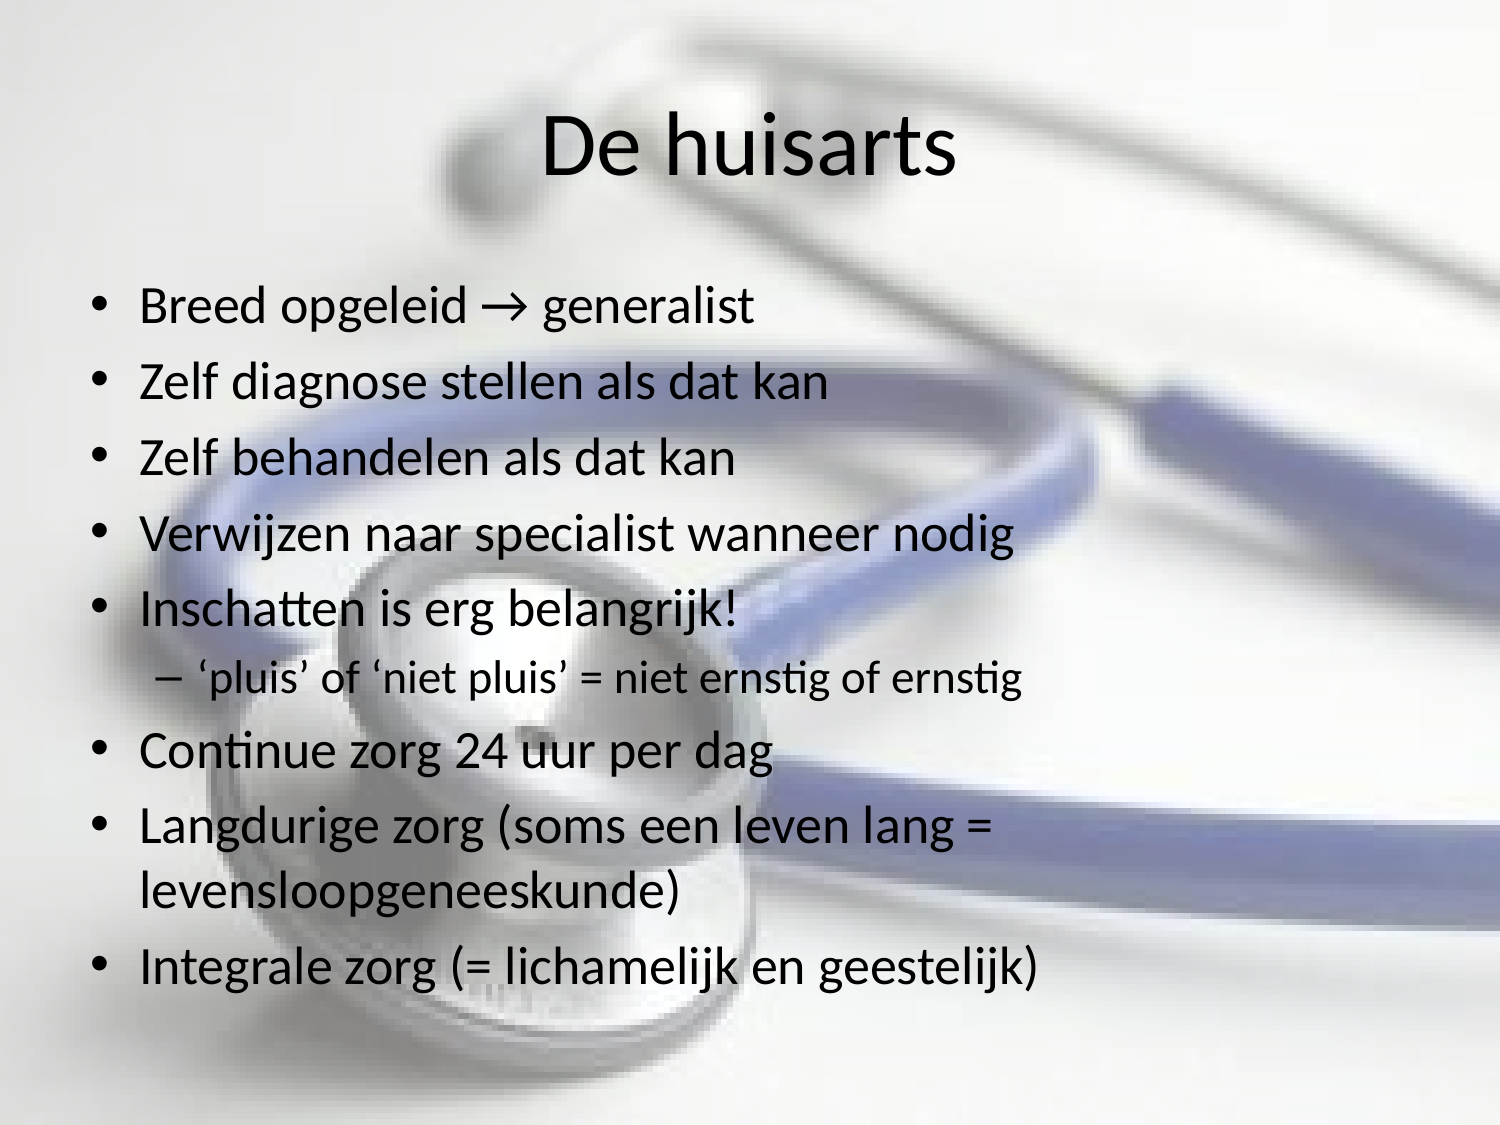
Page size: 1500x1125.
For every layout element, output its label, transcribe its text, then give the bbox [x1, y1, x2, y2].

title De huisarts [75, 45, 1425, 233]
list Breed opgeleid → generalist Zelf diagnose stellen als dat kan Zelf behandelen als dat kan Verwijzen naar specialist wanneer nodig Inschatten is erg belangrijk! ‘pluis’ of ‘niet pluis’ = niet ernstig of ernstig Continue zorg 24 uur per dag Langdurige zorg (soms een leven lang = levensloopgeneeskunde) Integrale zorg (= lichamelijk en geestelijk) [75, 262, 1425, 1005]
